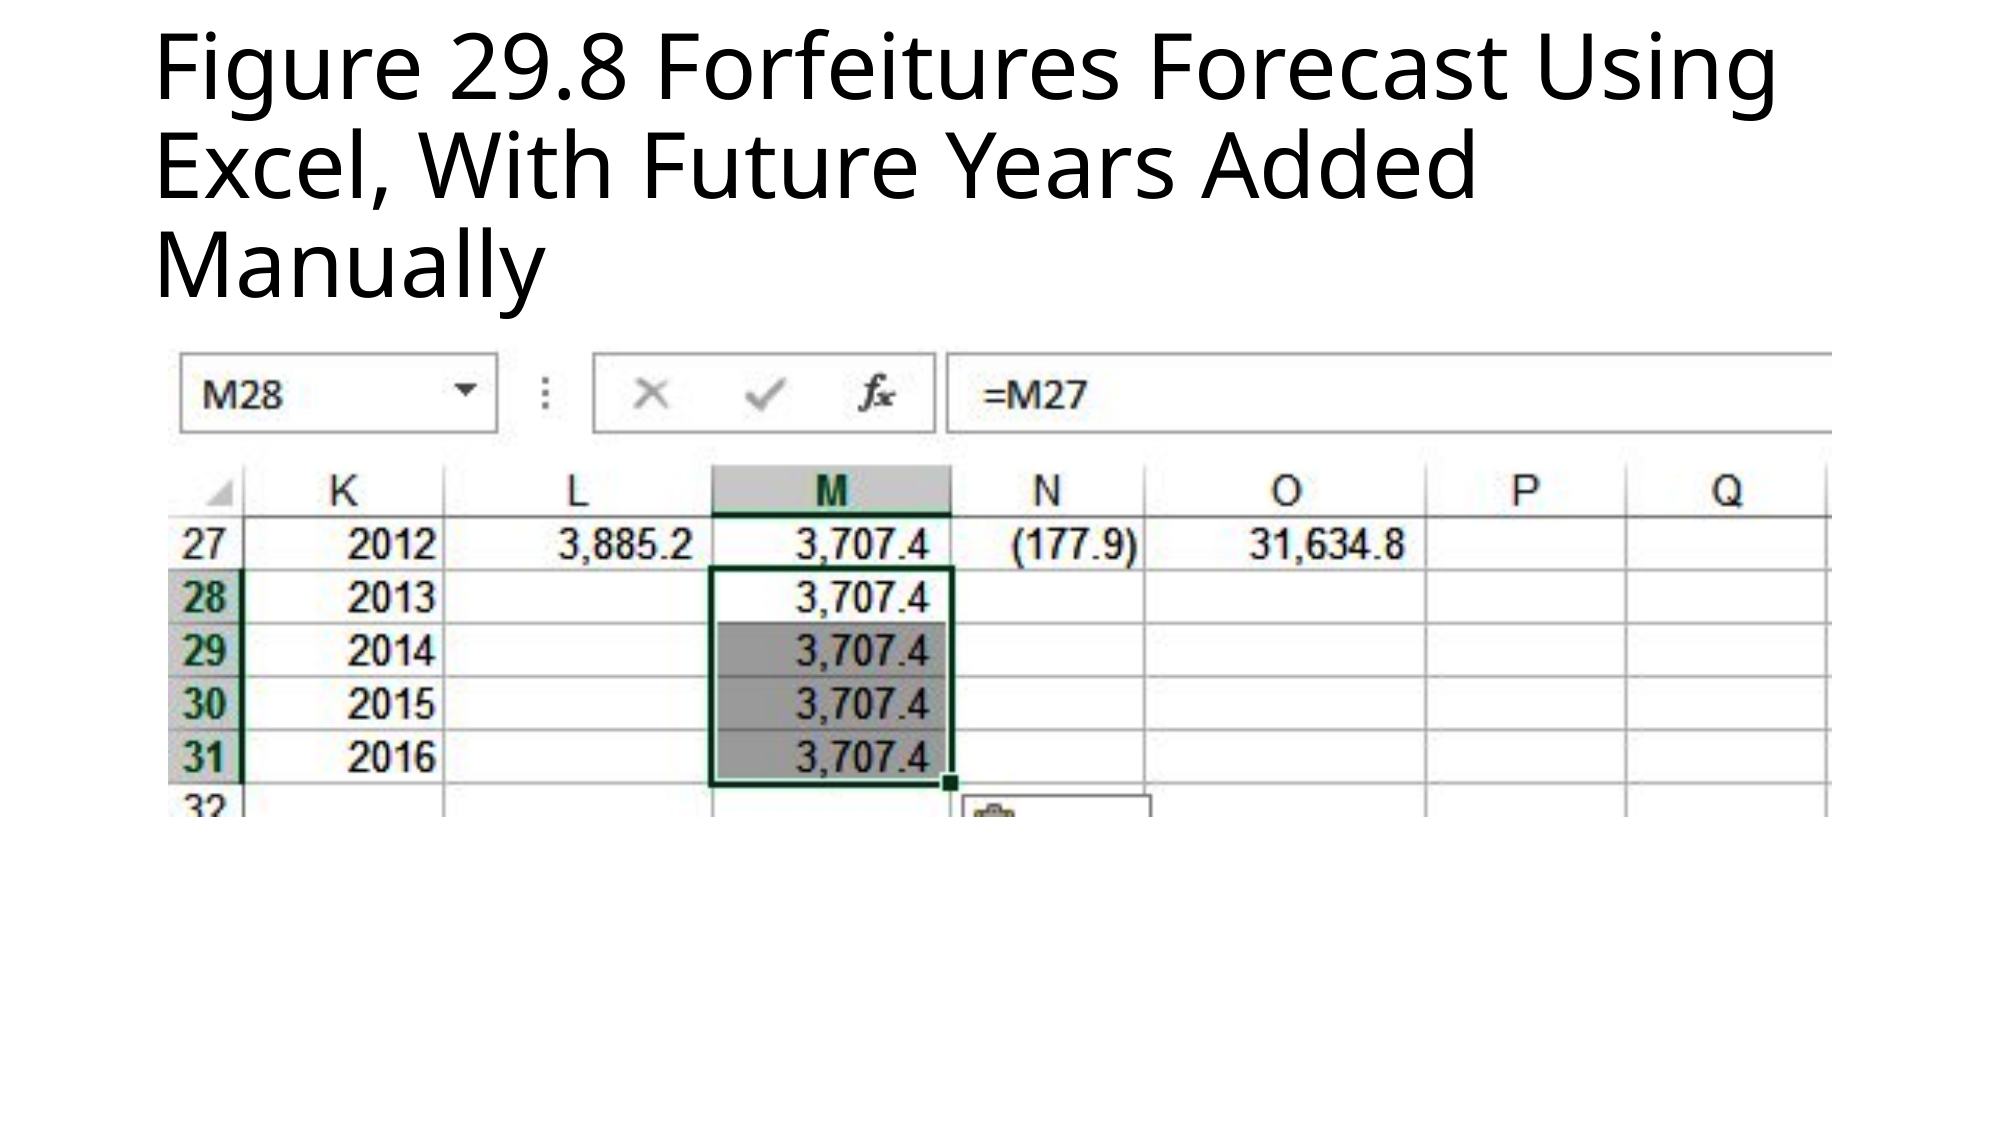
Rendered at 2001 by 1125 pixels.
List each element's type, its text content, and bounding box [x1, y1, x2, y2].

title Figure 29.8 Forfeitures Forecast Using Excel, With Future Years Added Manually [137, 59, 1863, 278]
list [168, 322, 1832, 817]
